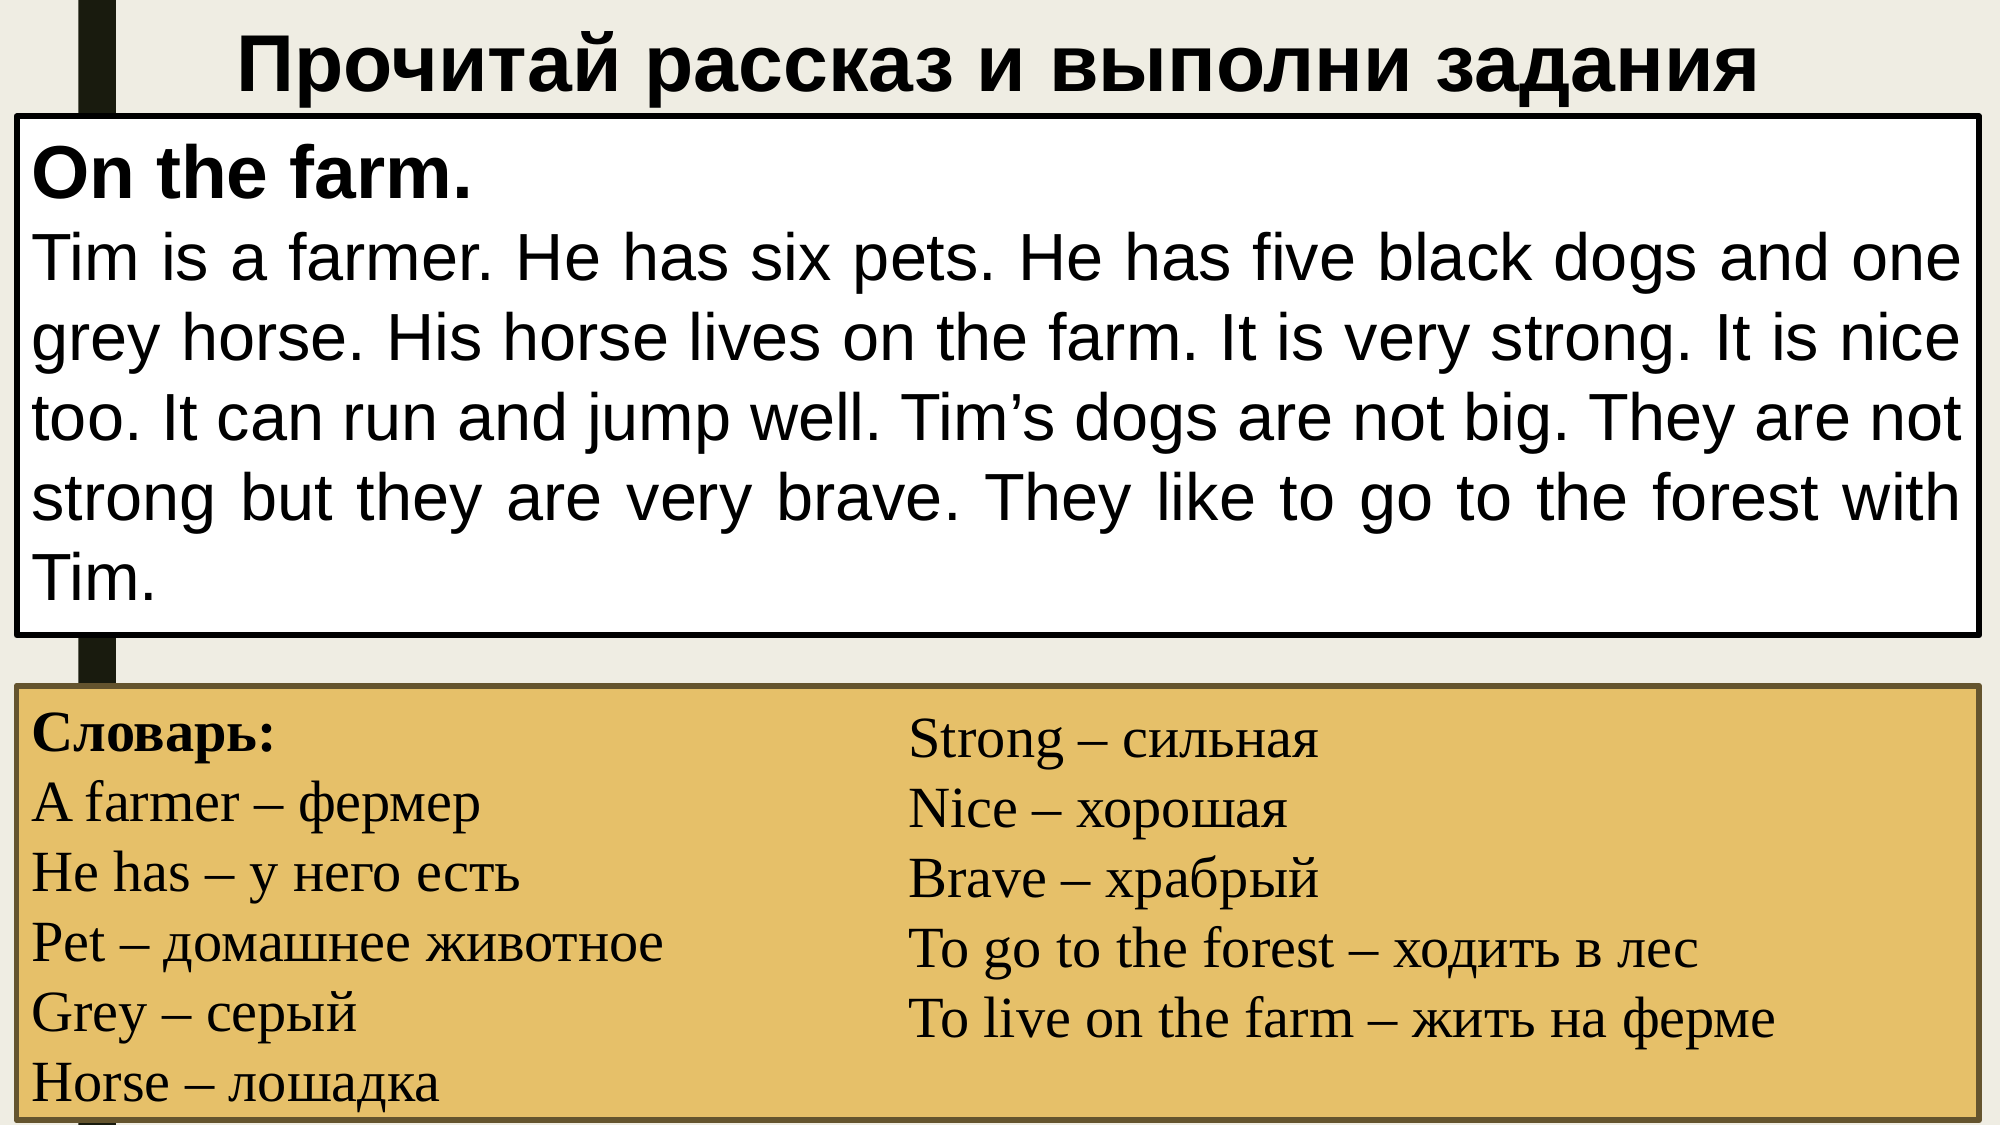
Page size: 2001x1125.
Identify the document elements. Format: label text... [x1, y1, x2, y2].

list On the farm. Tim is a farmer. He has six pets. He has five black dogs and one grey horse. His horse lives on the farm. It is very strong. It is nice too. It can run and jump well. Tim’s dogs are not big. They are not strong but they are very brave. They like to go to the forest with Tim. [14, 113, 1982, 638]
text_box Словарь: A farmer – фермер He has – у него есть Pet – домашнее животное Grey – cерый Horse – лошадка [14, 683, 1982, 1123]
text_box [795, 369, 1205, 425]
text_box Strong – сильная Nice – хорошая Brave – храбрый To go to the forest – ходить в лес To live on the farm – жить на ферме [893, 692, 1907, 1125]
title Прочитай рассказ и выполни задания [20, 3, 1980, 113]
